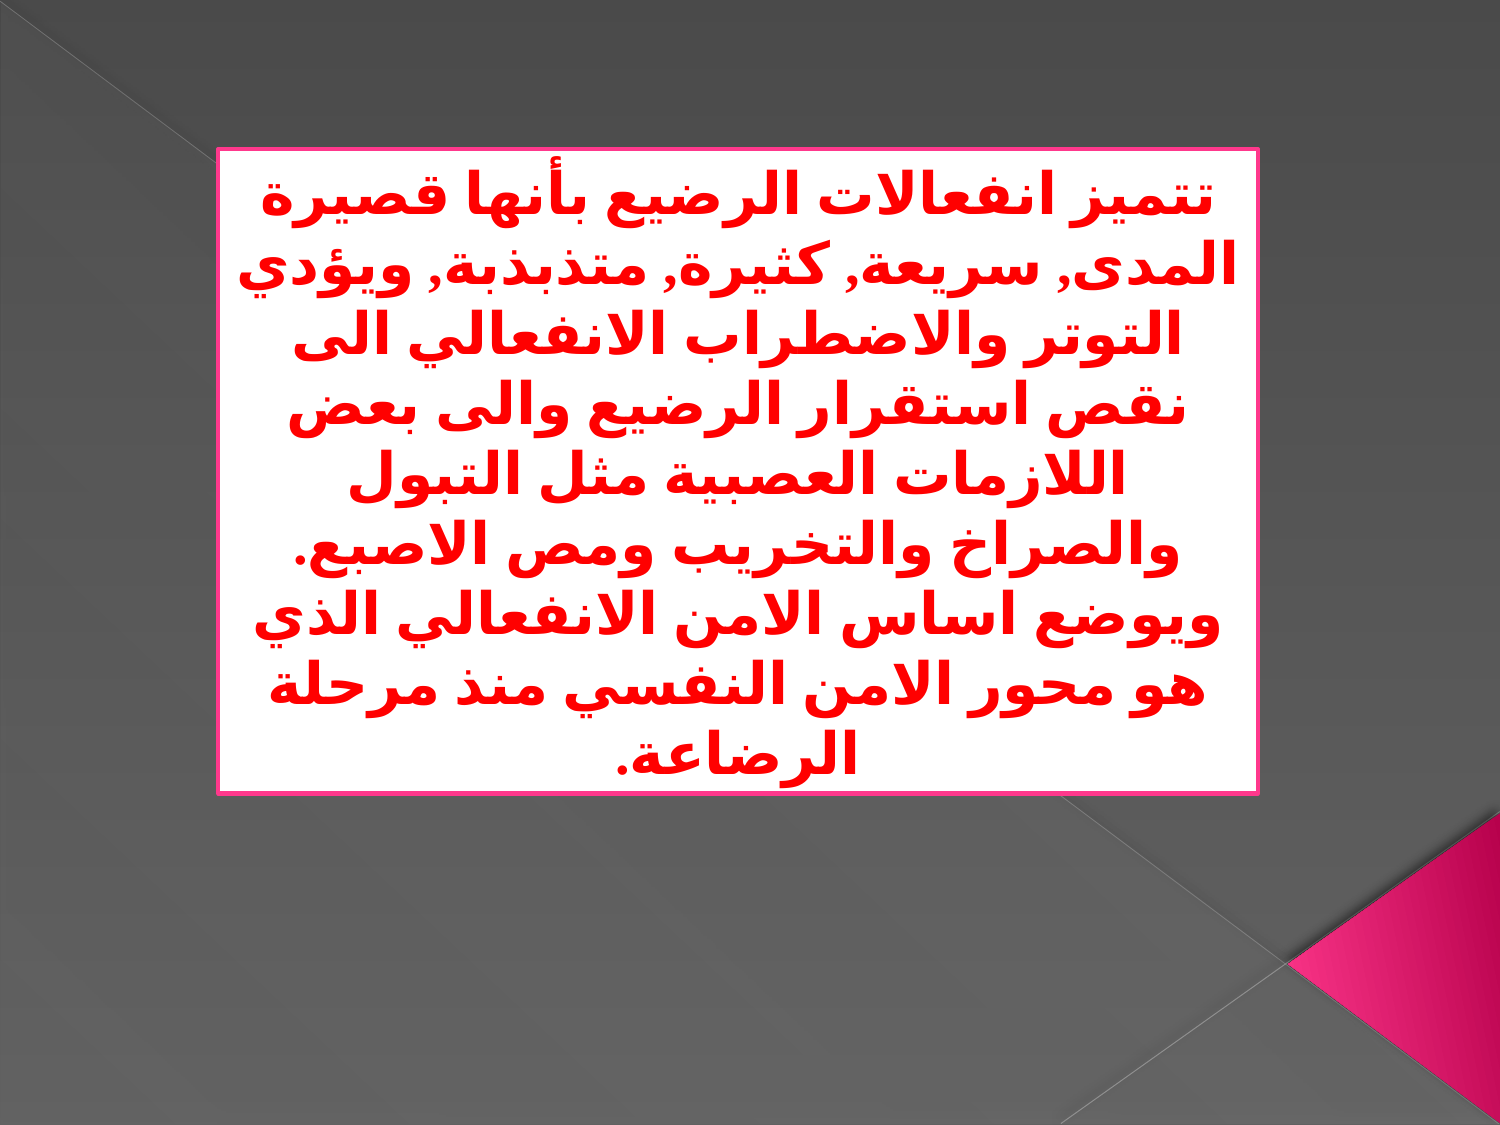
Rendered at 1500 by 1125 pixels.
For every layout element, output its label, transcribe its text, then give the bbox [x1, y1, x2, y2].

text_box تتميز انفعالات الرضيع بأنها قصيرة المدى, سريعة, كثيرة, متذبذبة, ويؤدي التوتر والاضطراب الانفعالي الى نقص استقرار الرضيع والى بعض اللازمات العصبية مثل التبول والصراخ والتخريب ومص الاصبع. ويوضع اساس الامن الانفعالي الذي هو محور الامن النفسي منذ مرحلة الرضاعة. [216, 147, 1260, 796]
